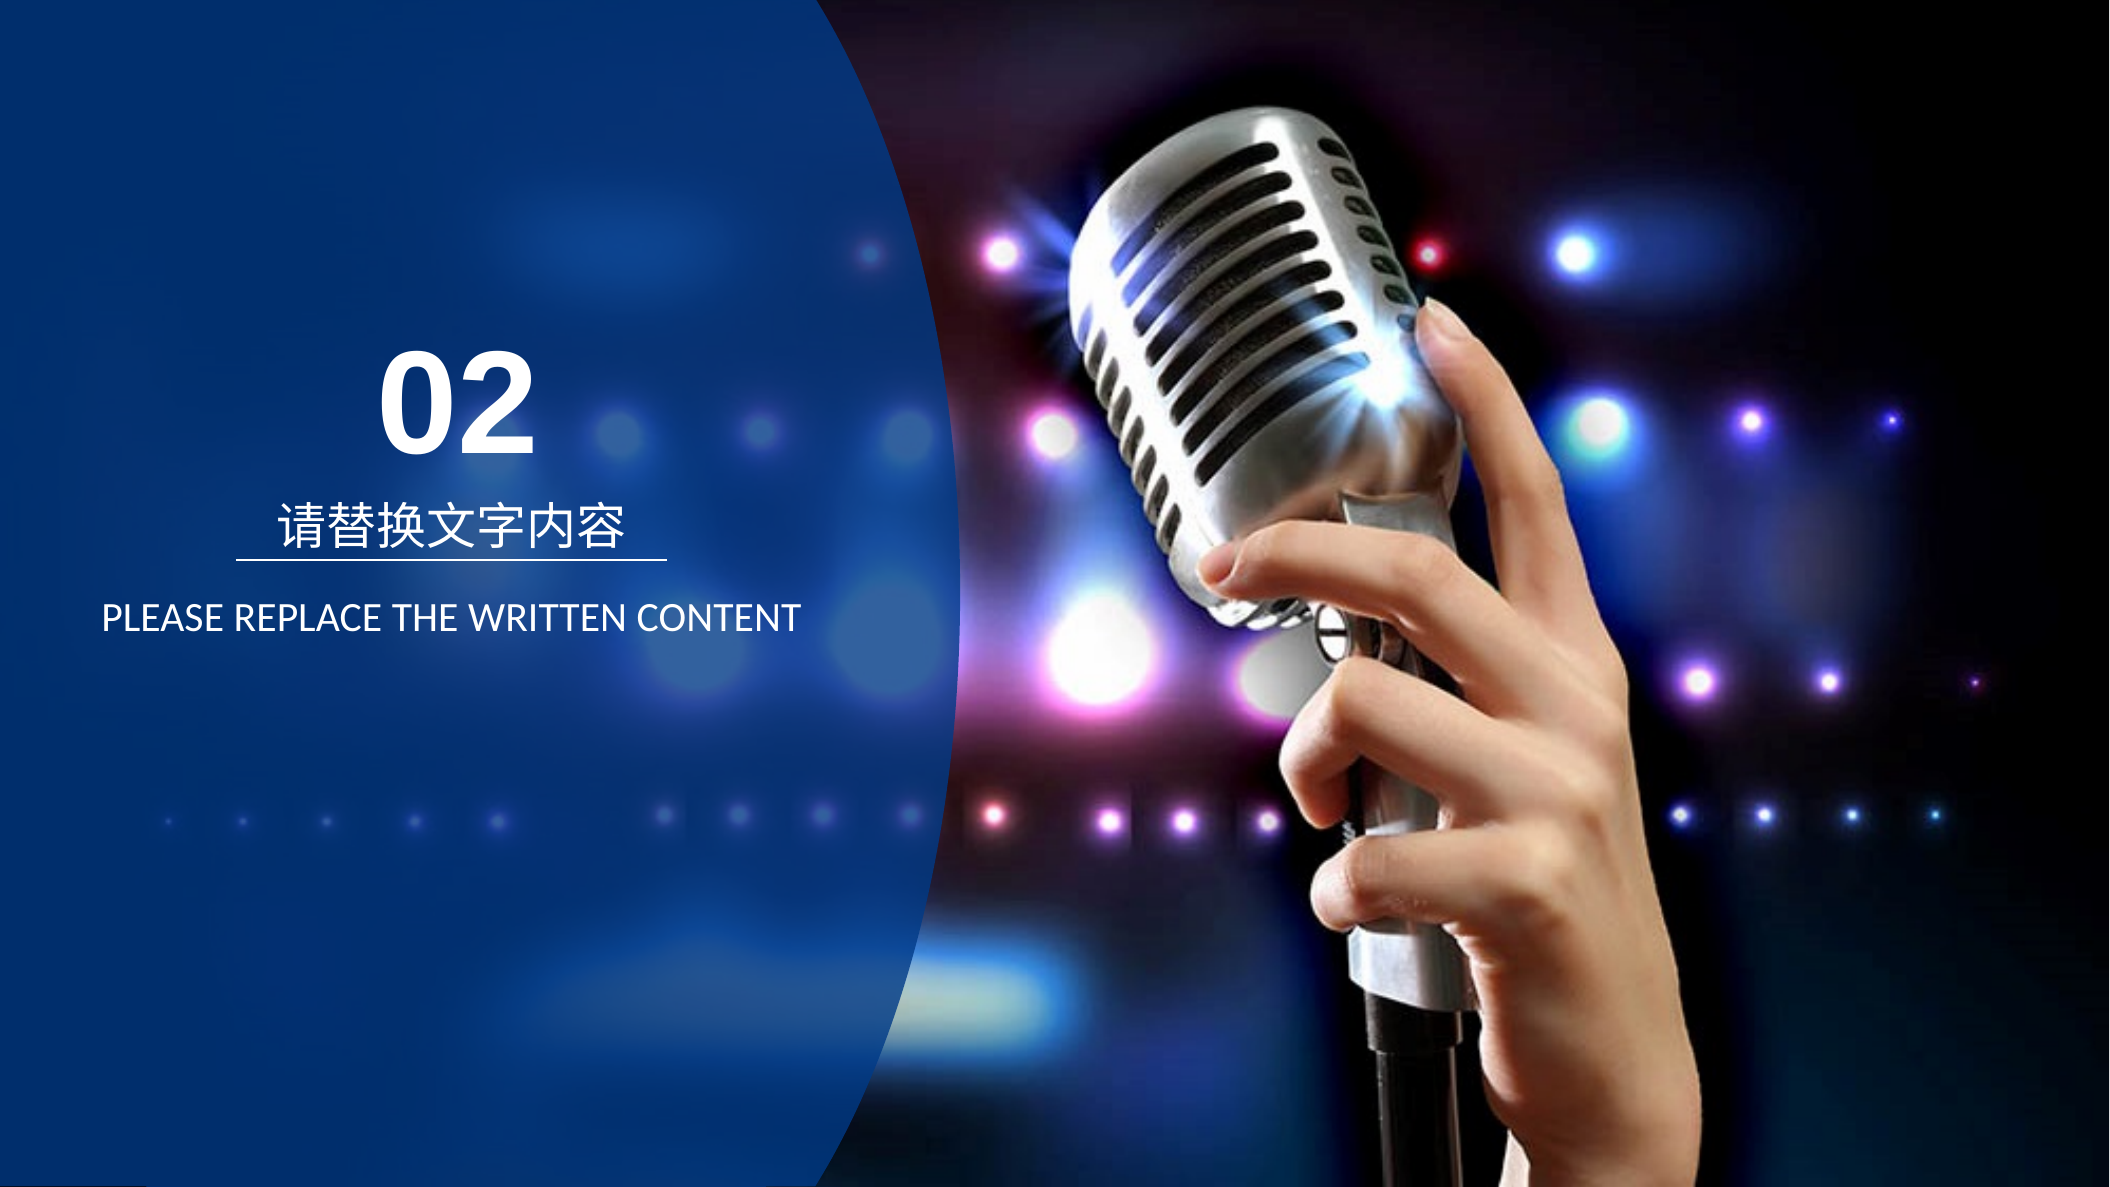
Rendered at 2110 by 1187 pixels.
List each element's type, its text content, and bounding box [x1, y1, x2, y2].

text_box [0, 0, 962, 1187]
text_box 请替换文字内容 [235, 475, 668, 559]
text_box [817, 0, 2110, 1187]
text_box 02 [376, 307, 585, 484]
text_box Please replace the written content [101, 579, 802, 640]
